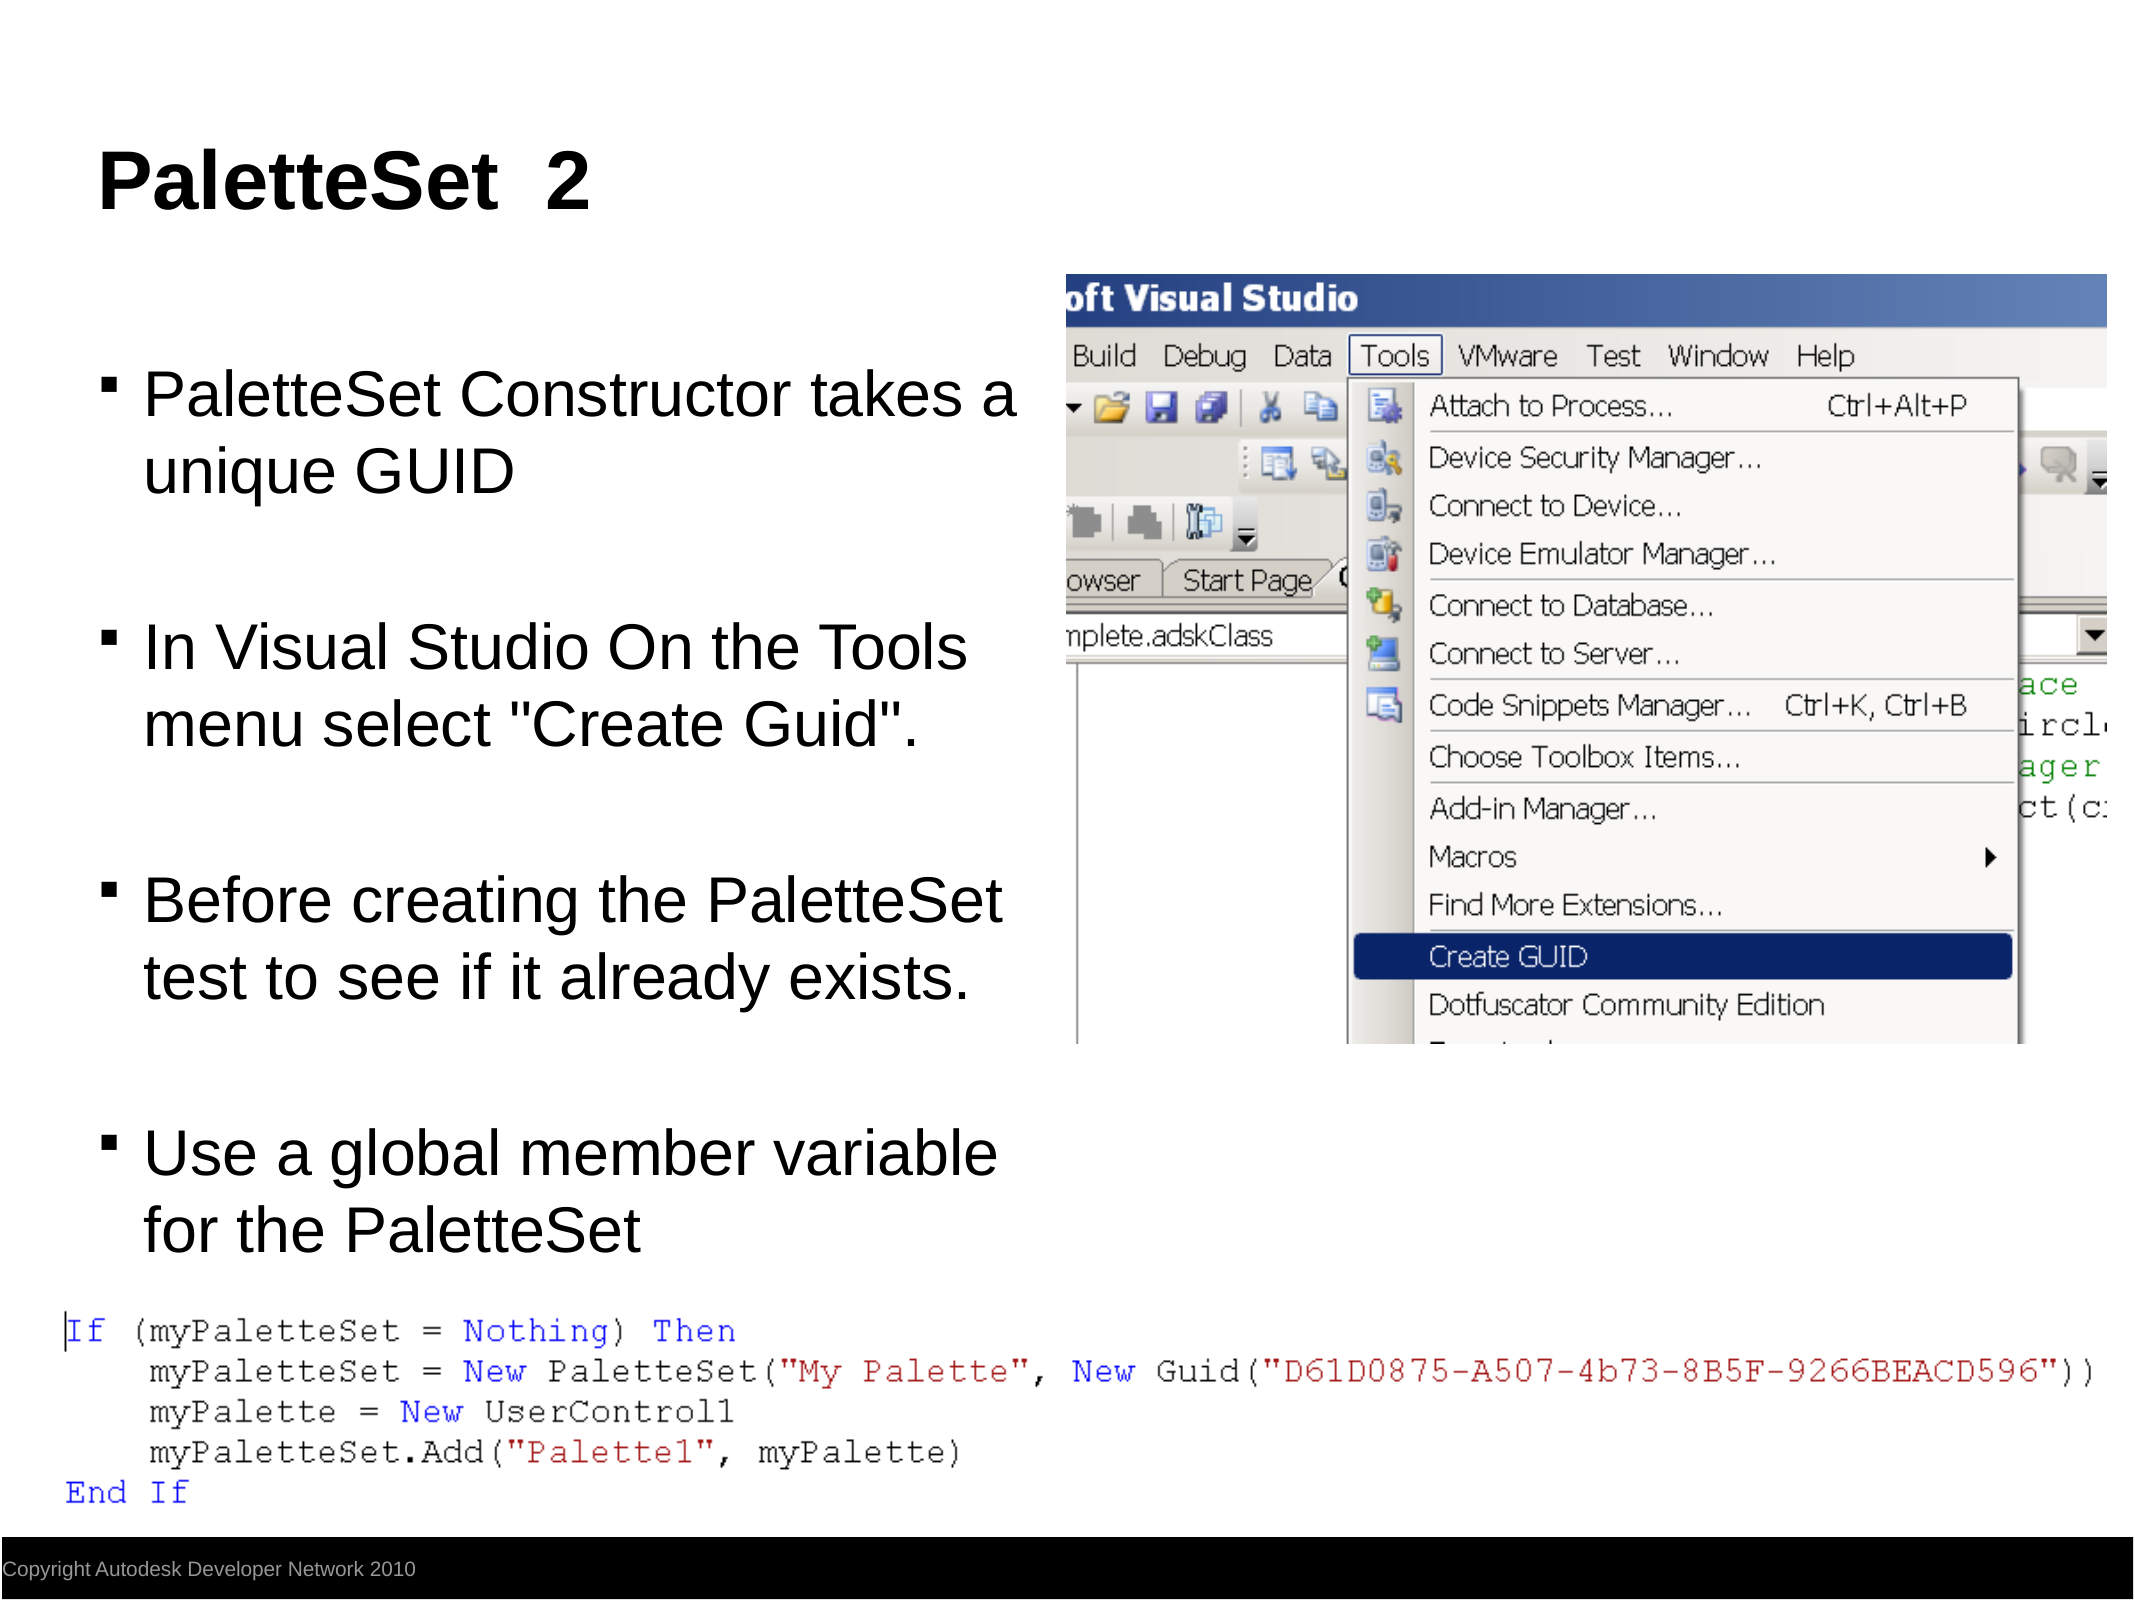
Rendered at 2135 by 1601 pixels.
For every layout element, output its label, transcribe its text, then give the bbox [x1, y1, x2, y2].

picture [1, 1287, 2119, 1533]
list PaletteSet Constructor takes a unique GUID In Visual Studio On the Tools menu select "Create Guid". Before creating the PaletteSet test to see if it already exists. Use a global member variable for the PaletteSet [96, 351, 1033, 1287]
picture [1065, 274, 2107, 1044]
title PaletteSet 2 [96, 59, 2028, 293]
